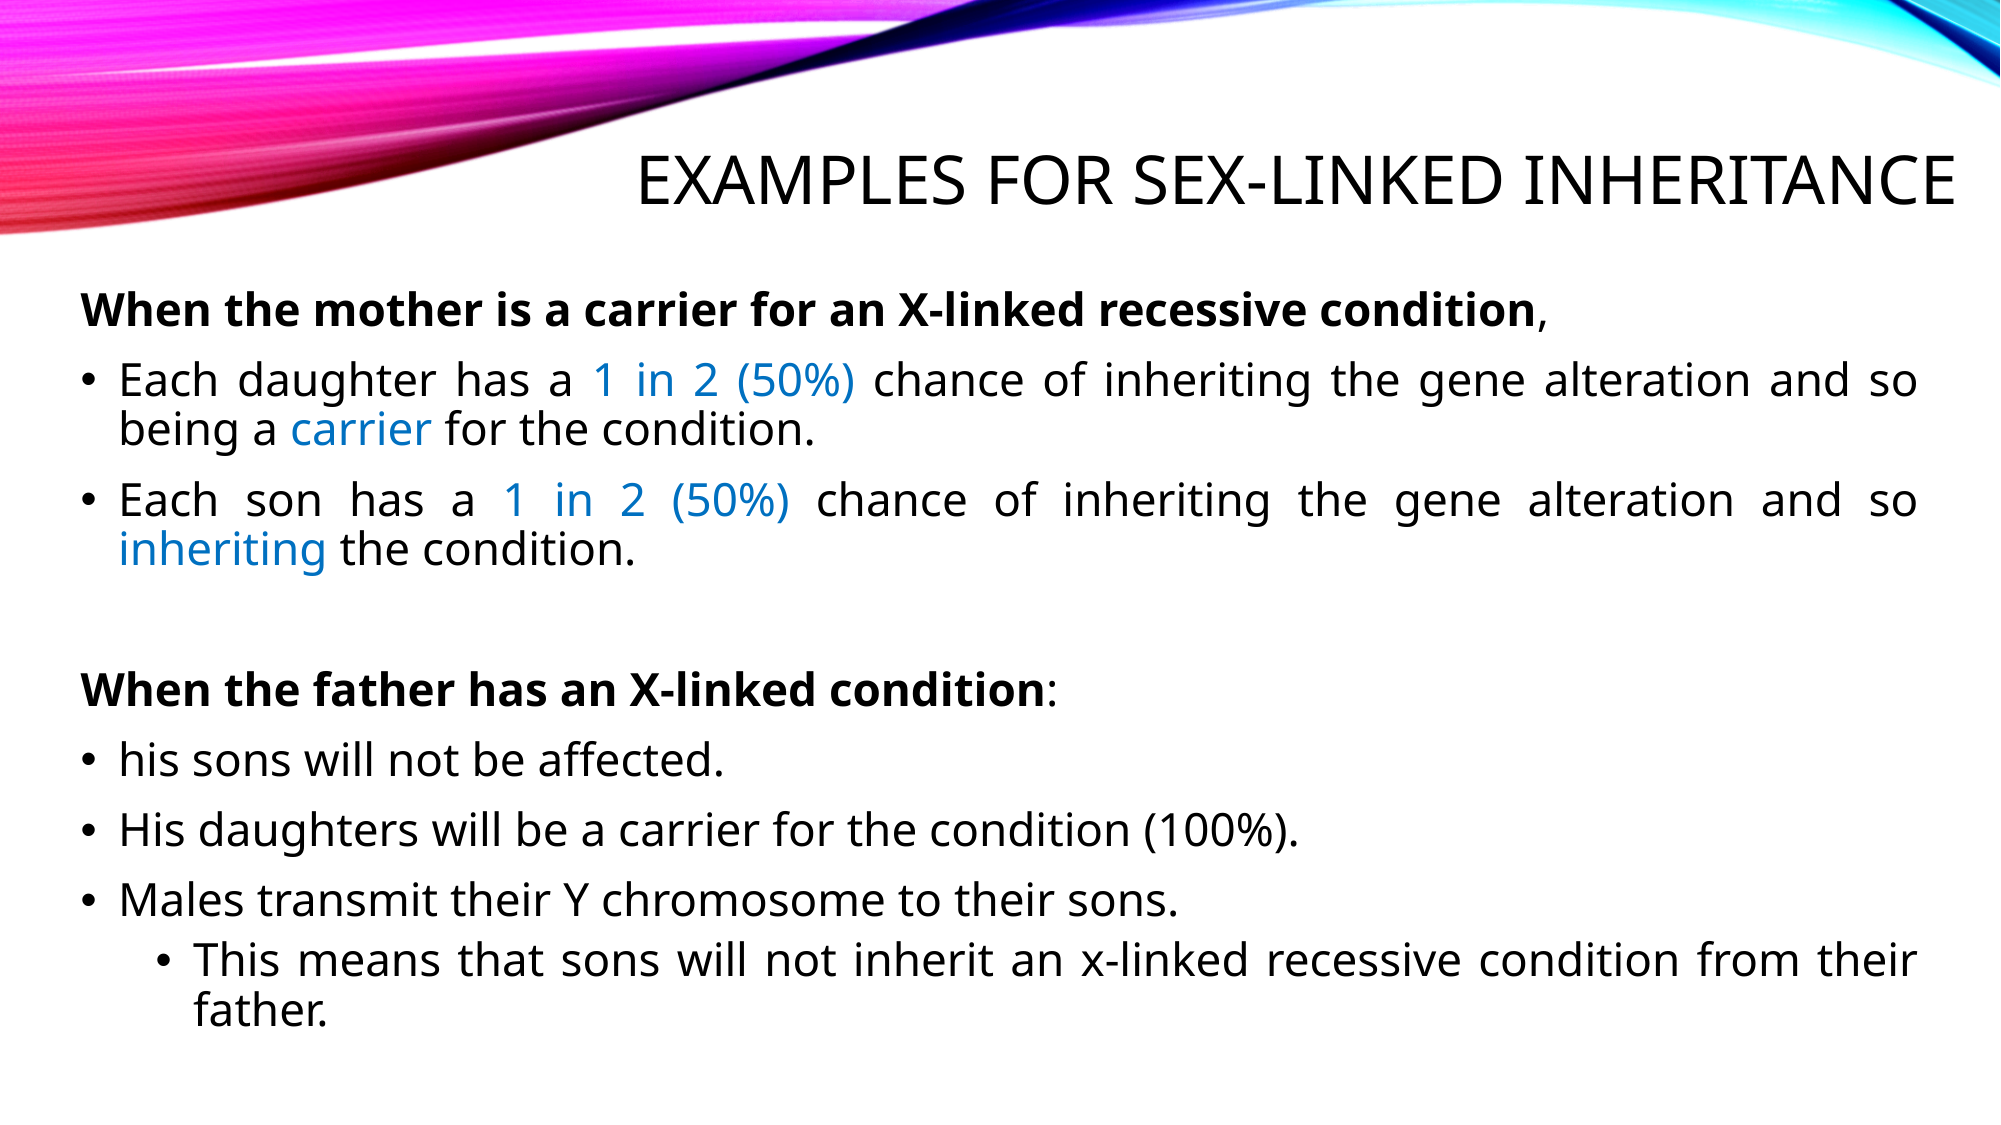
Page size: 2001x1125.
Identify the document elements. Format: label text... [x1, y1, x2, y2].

picture [1890, 0, 2000, 75]
list When the mother is a carrier for an X-linked recessive condition, Each daughter has a 1 in 2 (50%) chance of inheriting the gene alteration and so being a carrier for the condition. Each son has a 1 in 2 (50%) chance of inheriting the gene alteration and so inheriting the condition. When the father has an X-linked condition: his sons will not be affected. His daughters will be a carrier for the condition (100%). Males transmit their Y chromosome to their sons. This means that sons will not inherit an x-linked recessive condition from their father. [65, 279, 1935, 1050]
title Examples for sex-linked inheritance [458, 114, 1973, 250]
picture [1910, 0, 2000, 45]
picture [0, 0, 2000, 237]
